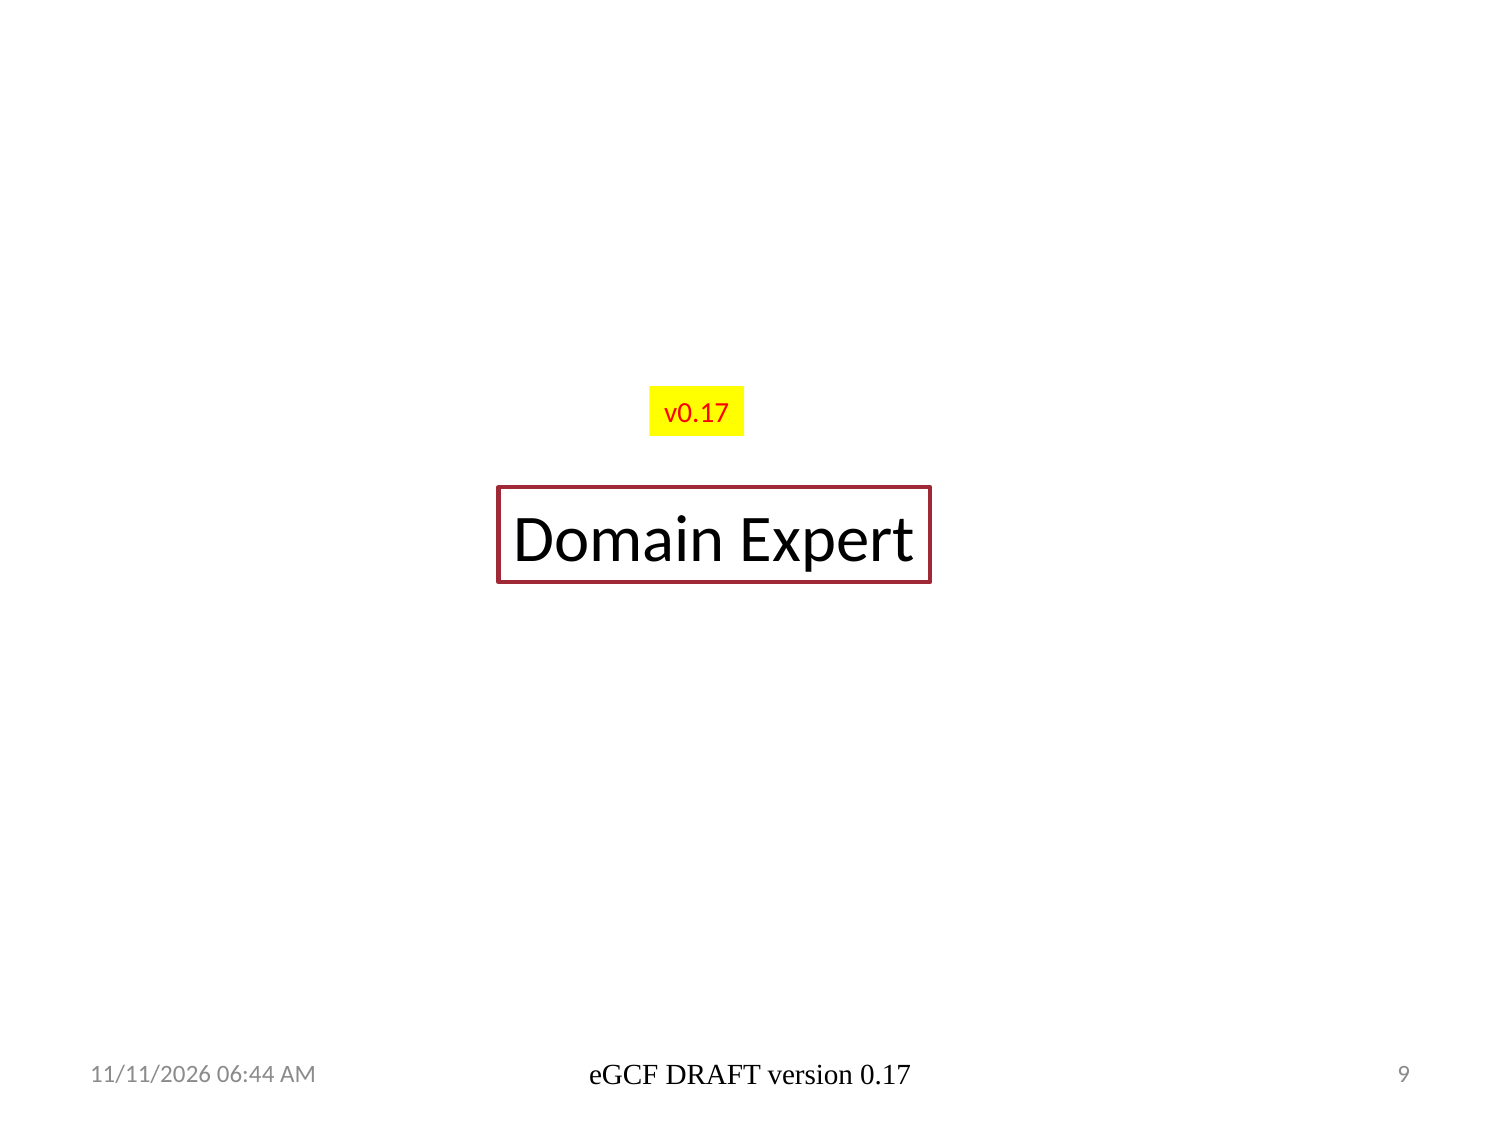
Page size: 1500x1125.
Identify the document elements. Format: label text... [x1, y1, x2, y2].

text_box Domain Expert [496, 485, 932, 584]
slide_number 9 [1074, 1042, 1425, 1103]
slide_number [75, 1042, 425, 1103]
text_box v0.17 [649, 386, 745, 436]
footer eGCF DRAFT version 0.17 [512, 1042, 988, 1103]
